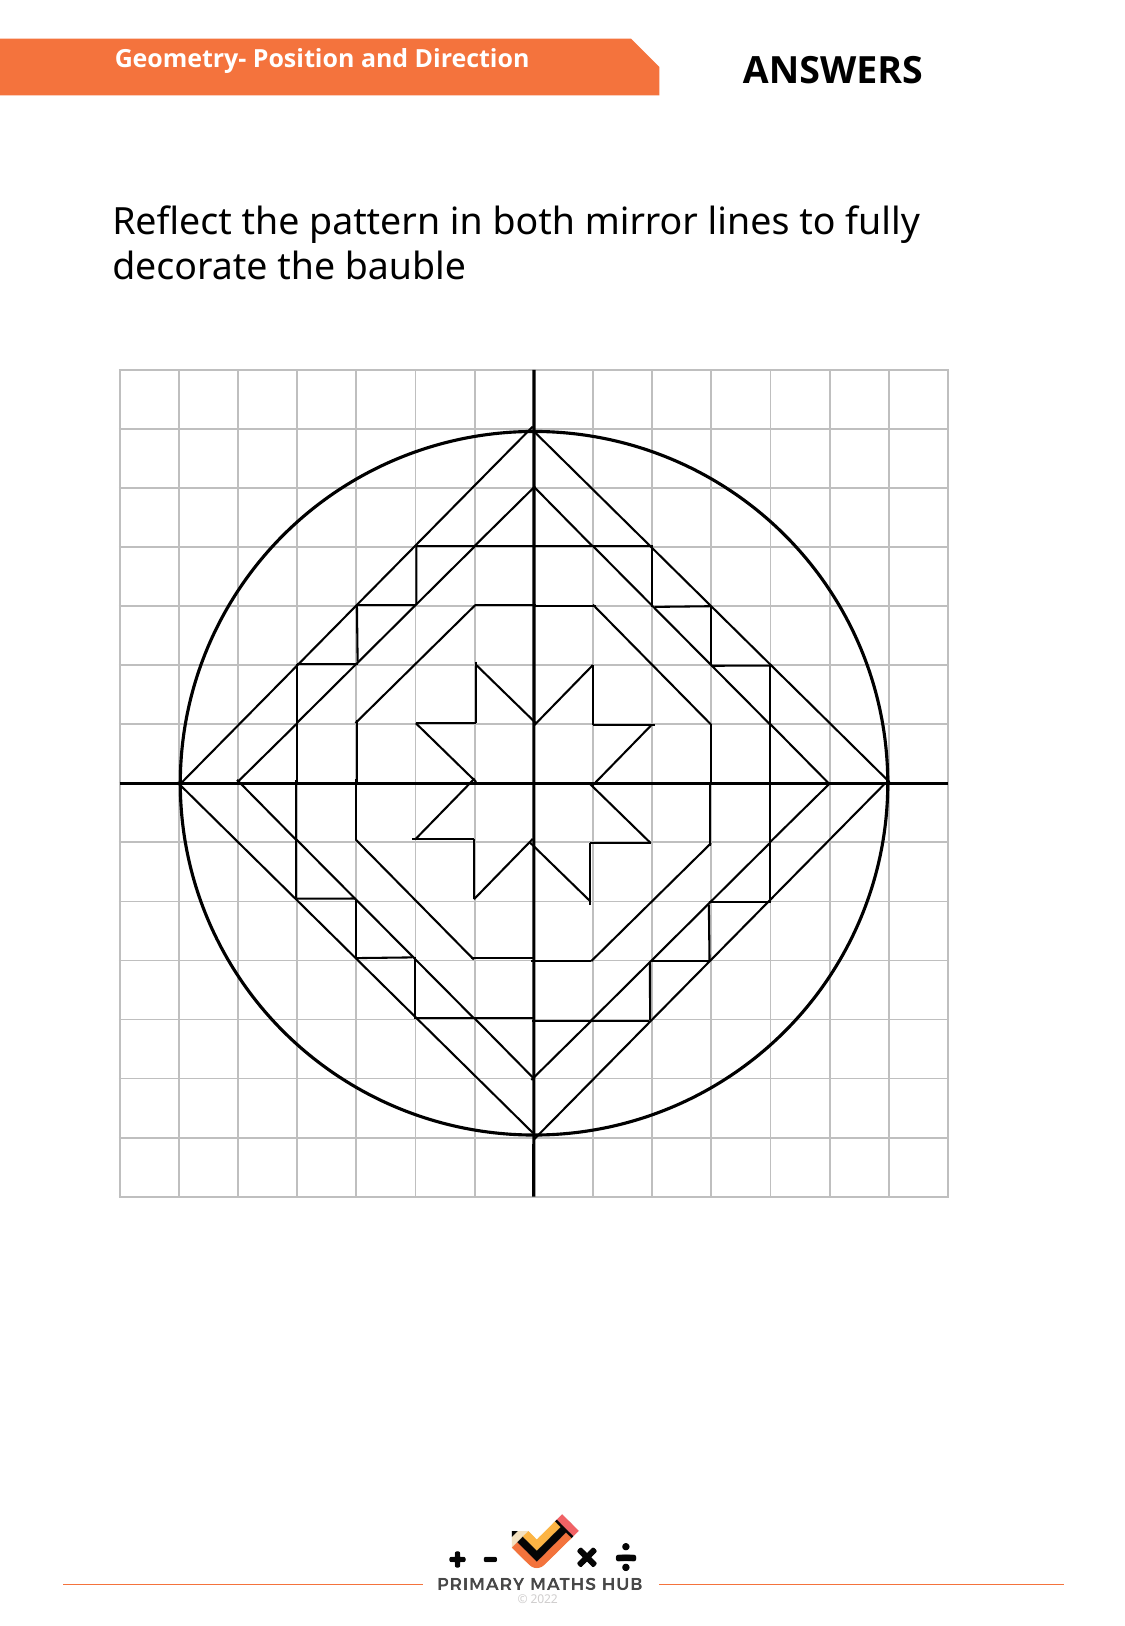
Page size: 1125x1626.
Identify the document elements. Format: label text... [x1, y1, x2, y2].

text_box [528, 783, 886, 1138]
table_header [536, 371, 592, 428]
text_box Reflect the pattern in both mirror lines to fully decorate the bauble [97, 189, 1064, 295]
table_cell [121, 1079, 178, 1137]
table_cell [890, 843, 947, 901]
table_cell [180, 1133, 237, 1137]
table_cell [890, 666, 947, 723]
table_cell [476, 1133, 527, 1137]
table_cell [121, 785, 177, 841]
table_cell [416, 1139, 474, 1196]
table_cell [298, 1133, 355, 1137]
table_cell [890, 725, 947, 782]
table_cell [416, 1133, 474, 1137]
table_header [712, 371, 770, 428]
table_header [594, 371, 651, 428]
table_cell [239, 1139, 296, 1196]
table_cell [357, 1139, 415, 1196]
text_box © 2022 [429, 1584, 646, 1614]
table_cell [890, 1020, 947, 1078]
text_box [180, 428, 539, 783]
text_box [487, 1133, 528, 1137]
table_header [890, 371, 947, 428]
table_cell [890, 430, 947, 487]
table_cell [121, 1139, 178, 1196]
picture [432, 1512, 648, 1597]
table_cell [121, 430, 178, 487]
table_cell [121, 548, 178, 605]
table_cell [239, 1133, 296, 1137]
table_header [653, 371, 710, 428]
table_cell [476, 1139, 532, 1196]
table_cell [536, 1139, 592, 1196]
table_cell [121, 961, 177, 1019]
table_cell [771, 1139, 829, 1196]
table_cell [890, 902, 947, 960]
table_header [771, 371, 829, 428]
text_box ANSWERS [728, 38, 1064, 99]
table_cell [121, 607, 178, 664]
table_cell [890, 548, 947, 605]
table_cell [180, 1139, 237, 1196]
table_cell [594, 1139, 651, 1196]
table_cell [890, 1079, 947, 1137]
table_cell [121, 489, 178, 546]
table_cell [121, 902, 177, 960]
table_cell [890, 489, 947, 546]
table_header [121, 371, 178, 428]
table_cell [121, 725, 178, 782]
table_cell [831, 1139, 888, 1196]
table_cell [890, 961, 947, 1019]
table_cell [121, 843, 177, 901]
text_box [539, 431, 890, 782]
table_cell [890, 785, 947, 841]
table_header [298, 371, 355, 428]
text_box Geometry- Position and Direction [0, 37, 661, 97]
table_cell [121, 1020, 177, 1078]
table_header [180, 371, 237, 428]
table_cell [121, 666, 178, 723]
table_header [476, 371, 532, 428]
table_cell [890, 607, 947, 664]
table_cell [298, 1139, 355, 1196]
table_cell [890, 1139, 947, 1196]
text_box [177, 778, 536, 1133]
table_header [357, 371, 415, 428]
table_cell [653, 1139, 710, 1196]
table_cell [712, 1139, 770, 1196]
table_header [831, 371, 888, 428]
table_cell [357, 1133, 415, 1137]
table_header [239, 371, 296, 428]
table_header [416, 371, 474, 428]
